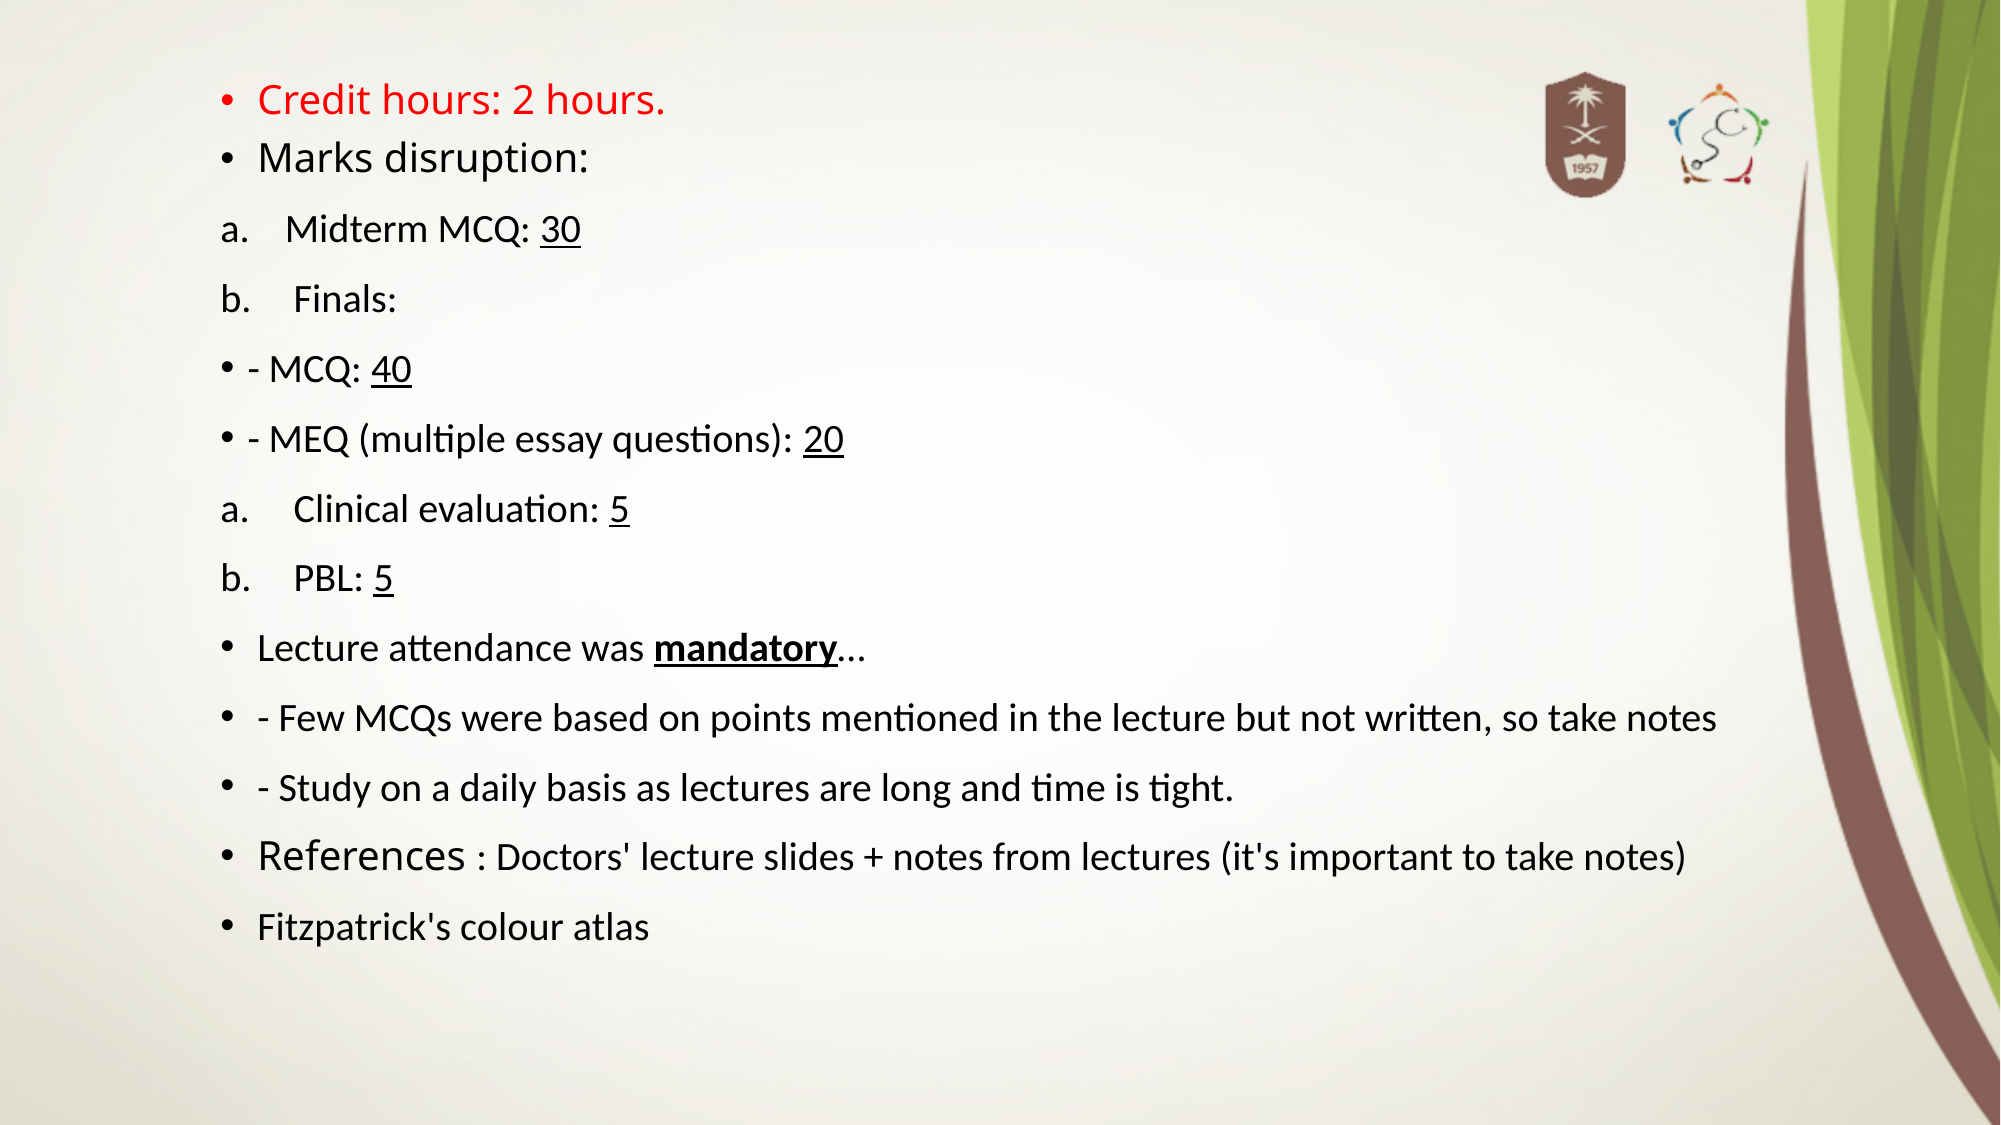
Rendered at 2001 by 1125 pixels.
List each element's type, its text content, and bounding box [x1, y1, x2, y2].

list Credit hours: 2 hours. Marks disruption: Midterm MCQ: 30 Finals: - MCQ: 40 - MEQ (multiple essay questions): 20 Clinical evaluation: 5 PBL: 5 Lecture attendance was mandatory… - Few MCQs were based on points mentioned in the lecture but not written, so take notes - Study on a daily basis as lectures are long and time is tight. References : Doctors' lecture slides + notes from lectures (it's important to take notes) Fitzpatrick's colour atlas [205, 72, 1875, 965]
picture [0, 0, 2001, 1125]
